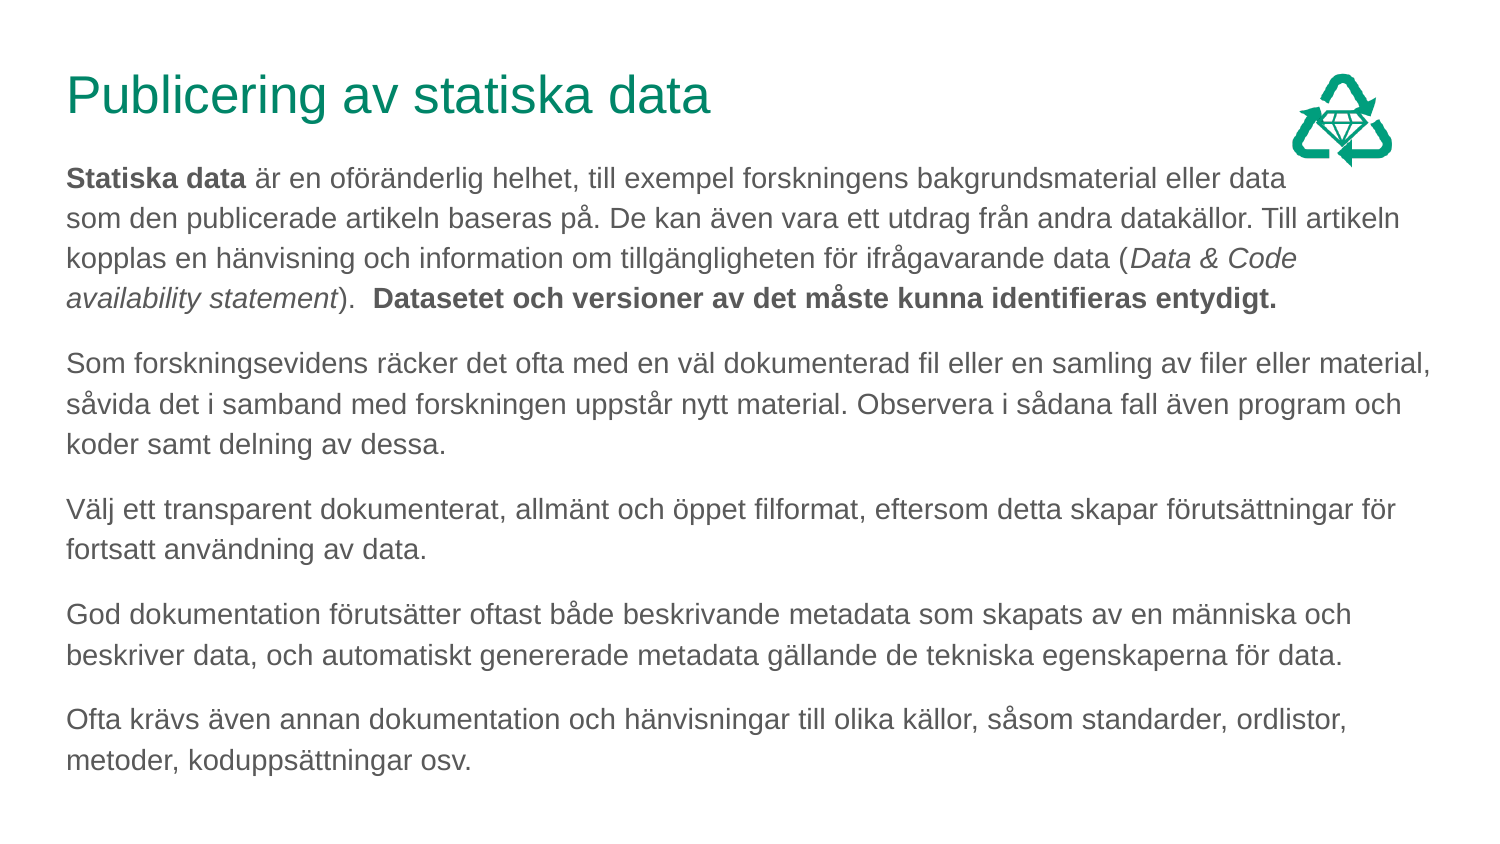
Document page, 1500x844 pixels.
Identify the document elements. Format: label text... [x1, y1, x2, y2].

title Publicering av statiska data [51, 45, 1449, 139]
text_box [1283, 65, 1401, 175]
list Statiska data är en oföränderlig helhet, till exempel forskningens bakgrundsmaterial eller data som den publicerade artikeln baseras på. De kan även vara ett utdrag från andra datakällor. Till artikeln kopplas en hänvisning och information om tillgängligheten för ifrågavarande data (Data & Code availability statement). Datasetet och versioner av det måste kunna identifieras entydigt. Som forskningsevidens räcker det ofta med en väl dokumenterad fil eller en samling av filer eller material, såvida det i samband med forskningen uppstår nytt material. Observera i sådana fall även program och koder samt delning av dessa. Välj ett transparent dokumenterat, allmänt och öppet filformat, eftersom detta skapar förutsättningar för fortsatt användning av data. God dokumentation förutsätter oftast både beskrivande metadata som skapats av en människa och beskriver data, och automatiskt genererade metadata gällande de tekniska egenskaperna för data. Ofta krävs även annan dokumentation och hänvisningar till olika källor, såsom standarder, ordlistor, metoder, koduppsättningar osv. [51, 139, 1449, 761]
